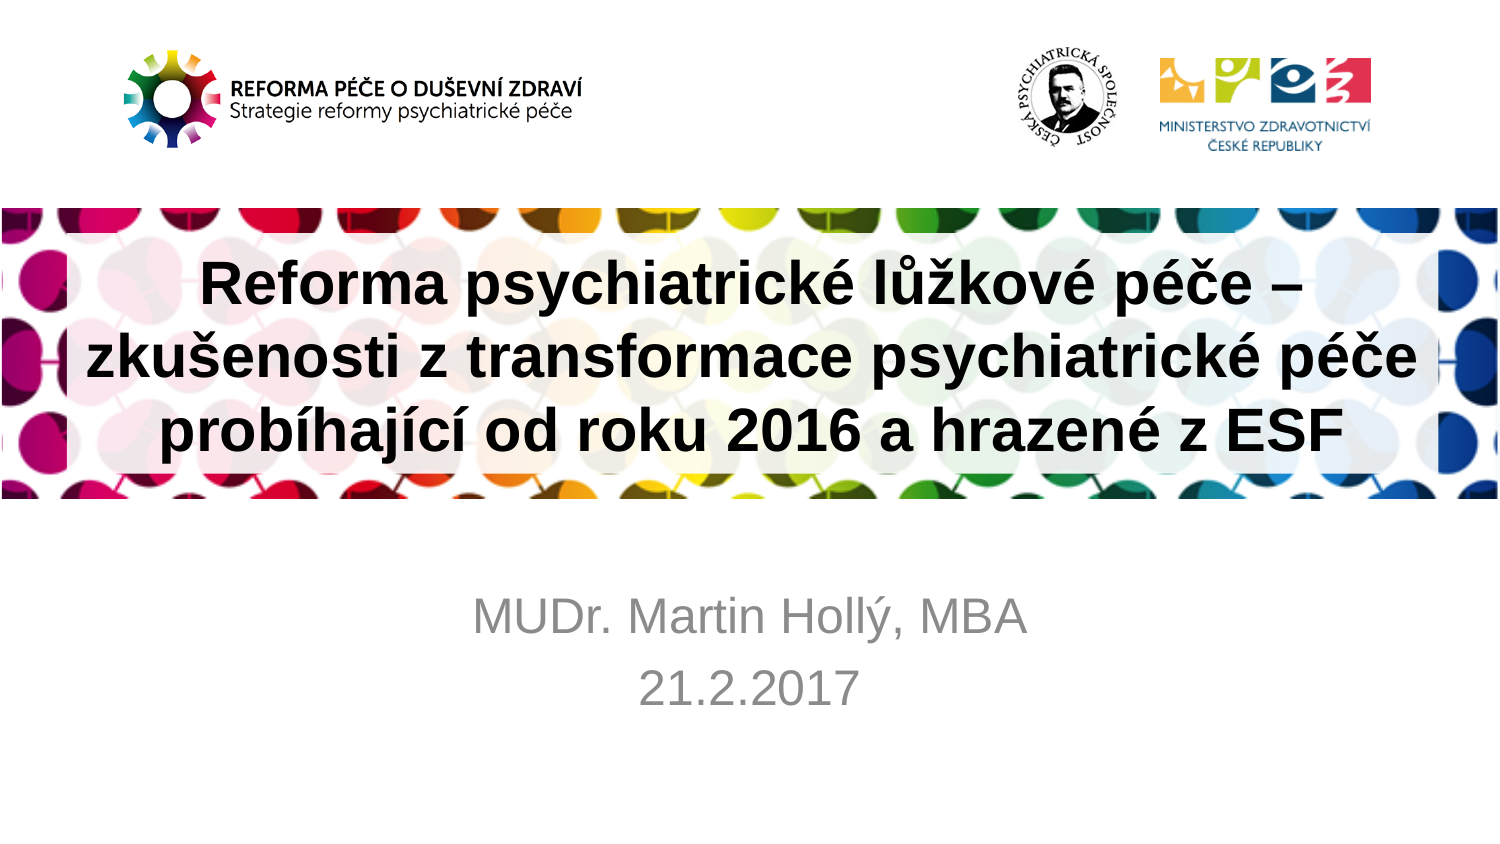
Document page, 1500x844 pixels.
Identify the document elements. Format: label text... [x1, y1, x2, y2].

picture [1160, 58, 1371, 151]
subtitle MUDr. Martin Hollý, MBA 21.2.2017 [225, 532, 1275, 694]
title Reforma psychiatrické lůžkové péče – zkušenosti z transformace psychiatrické péče probíhající od roku 2016 a hrazené z ESF [66, 233, 1439, 474]
picture [1018, 47, 1118, 147]
picture [99, 43, 600, 155]
picture [1, 208, 1500, 499]
